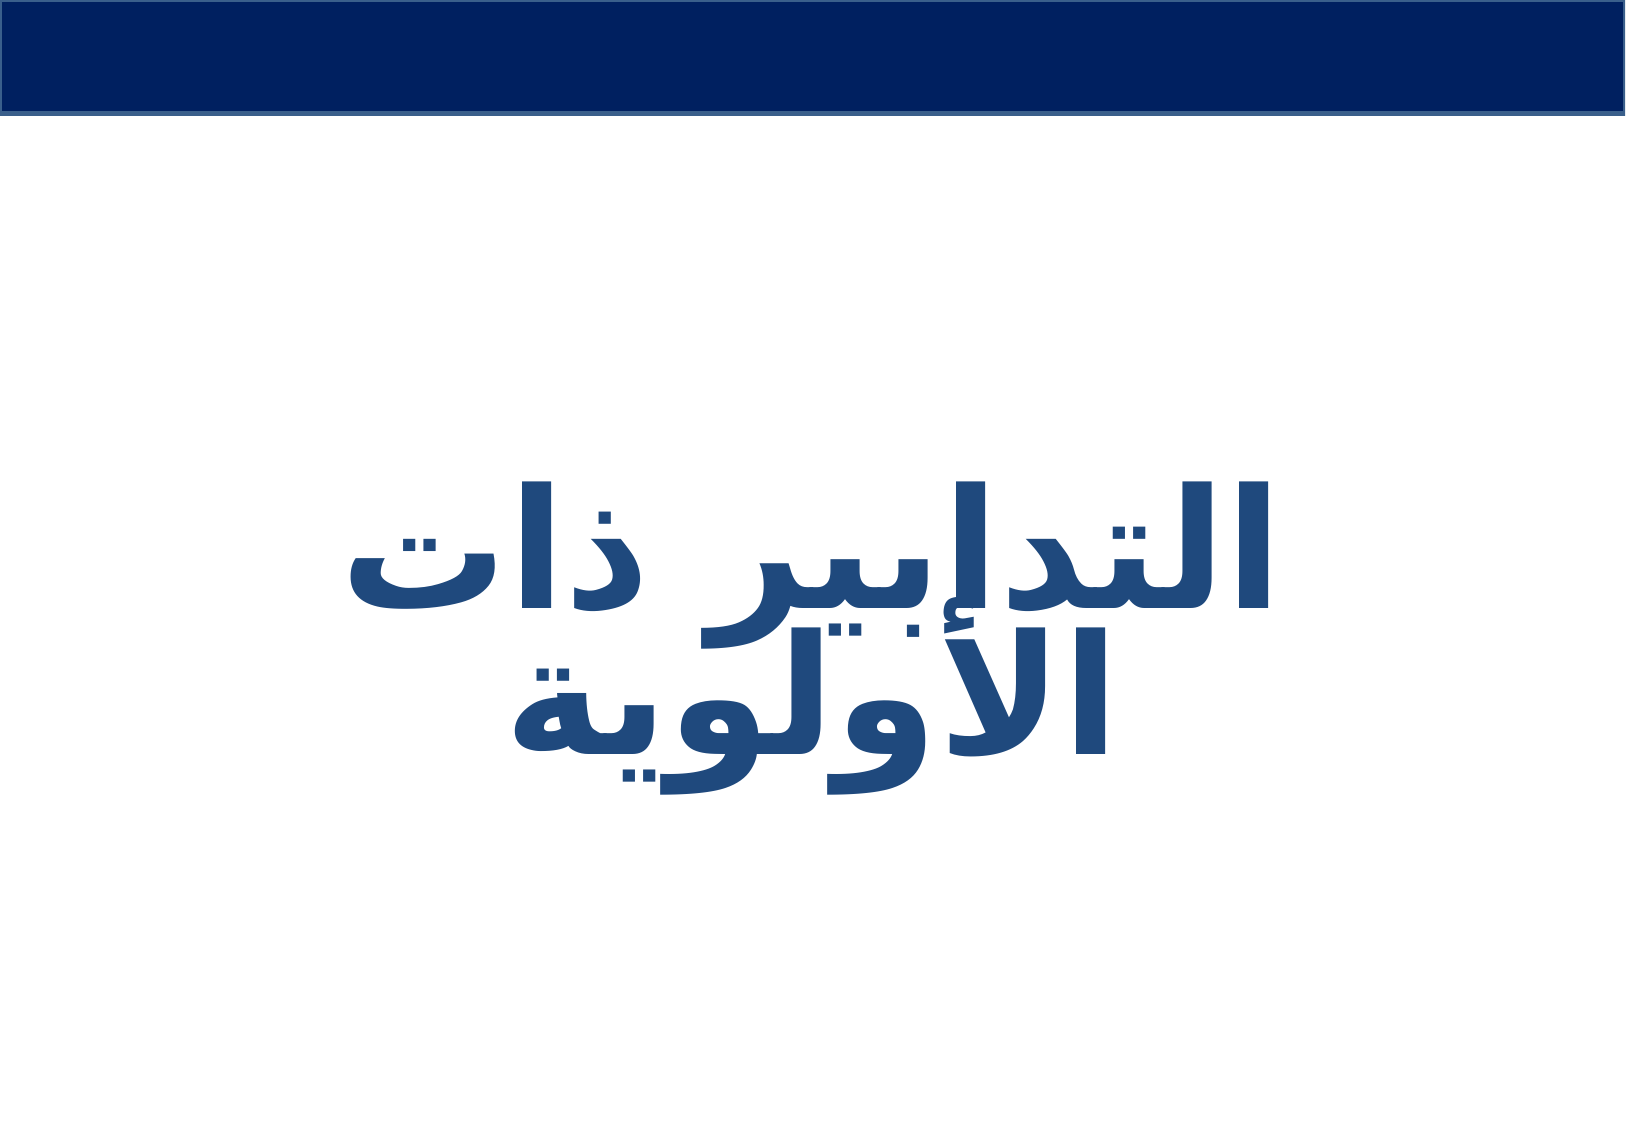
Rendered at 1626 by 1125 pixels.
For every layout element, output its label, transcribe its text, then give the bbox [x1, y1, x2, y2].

text_box التدابير ذات الأولوية [81, 487, 1544, 796]
